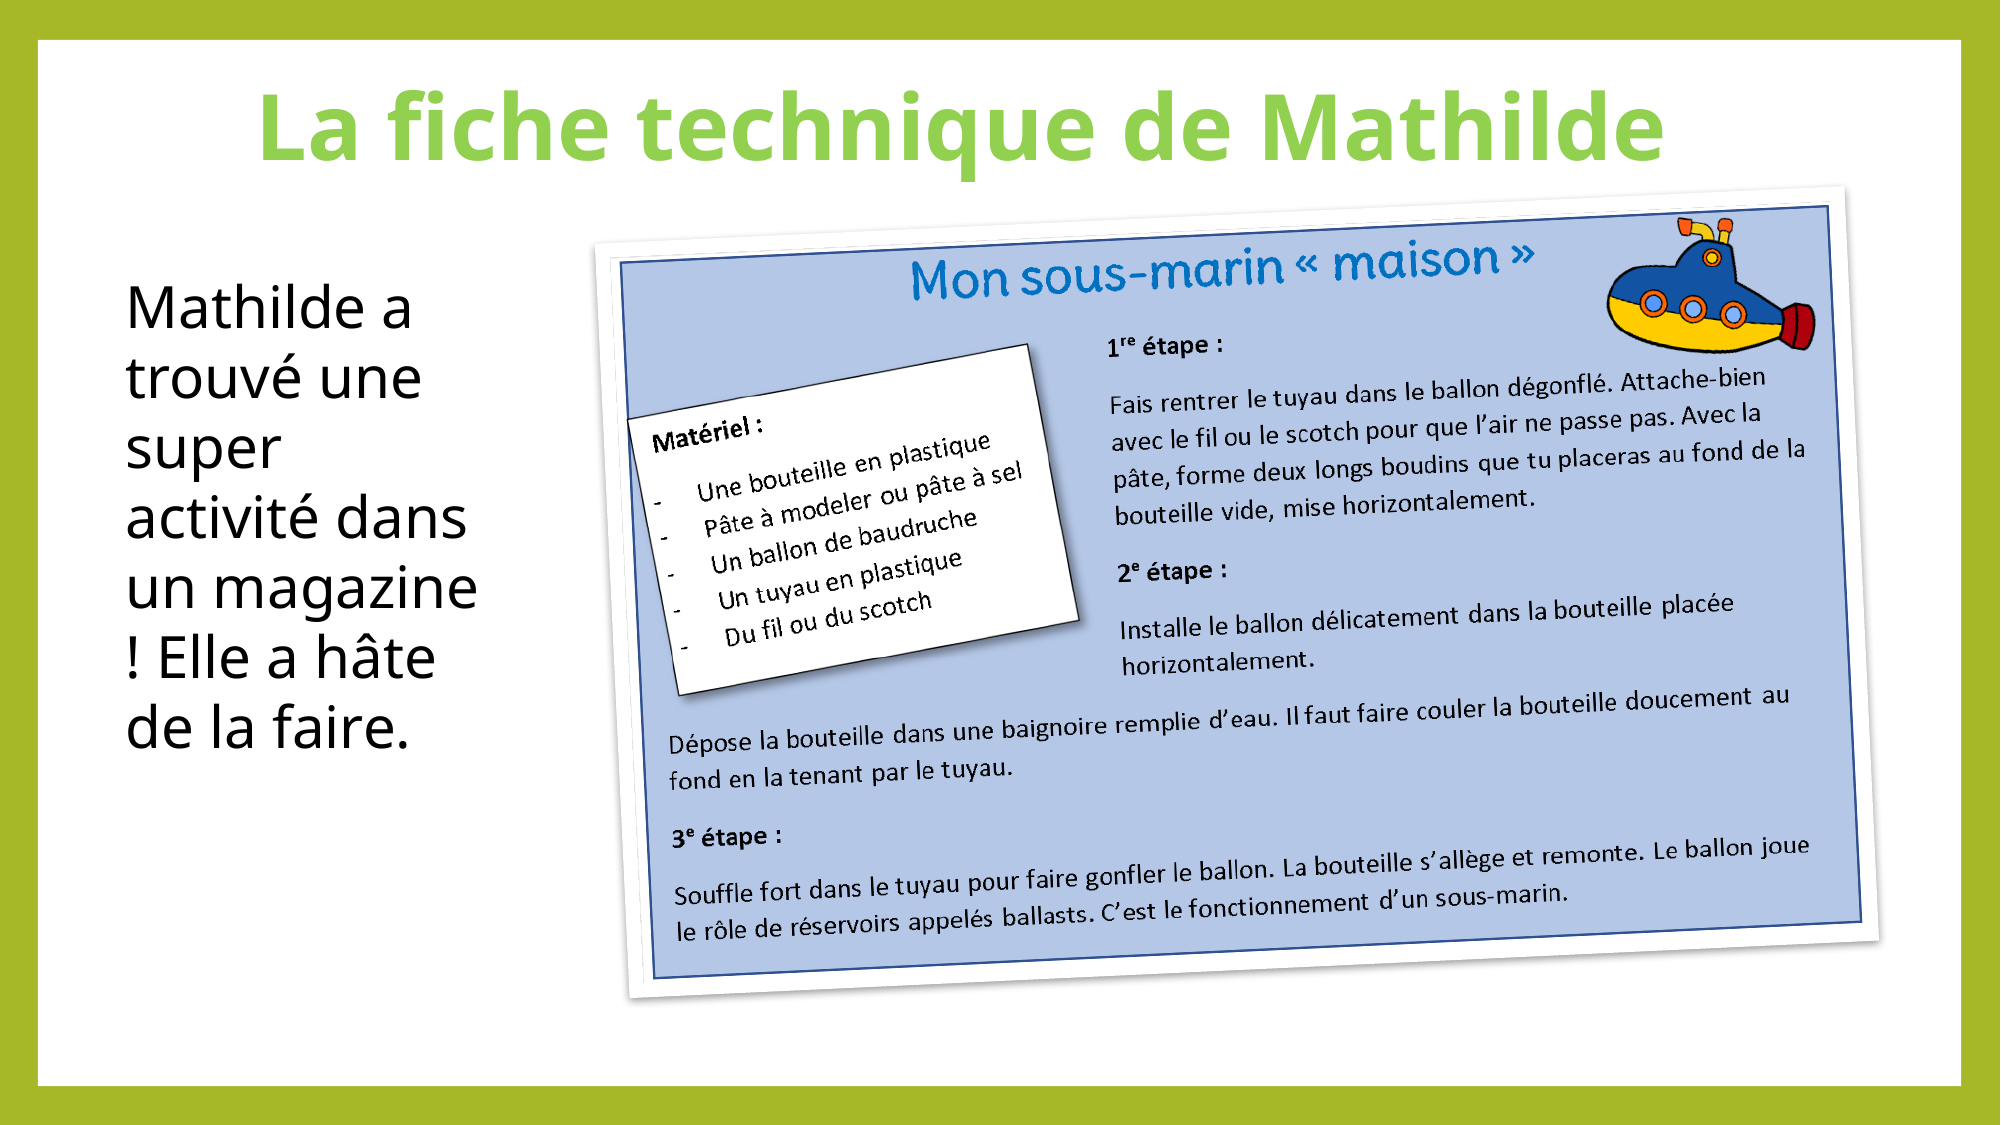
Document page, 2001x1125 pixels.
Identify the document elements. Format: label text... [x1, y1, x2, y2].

text_box Mathilde a trouvé une super activité dans un magazine ! Elle a hâte de la faire. [110, 262, 500, 768]
picture [612, 202, 1863, 982]
list [303, 262, 1697, 1080]
title La fiche technique de Mathilde [158, 45, 1766, 218]
